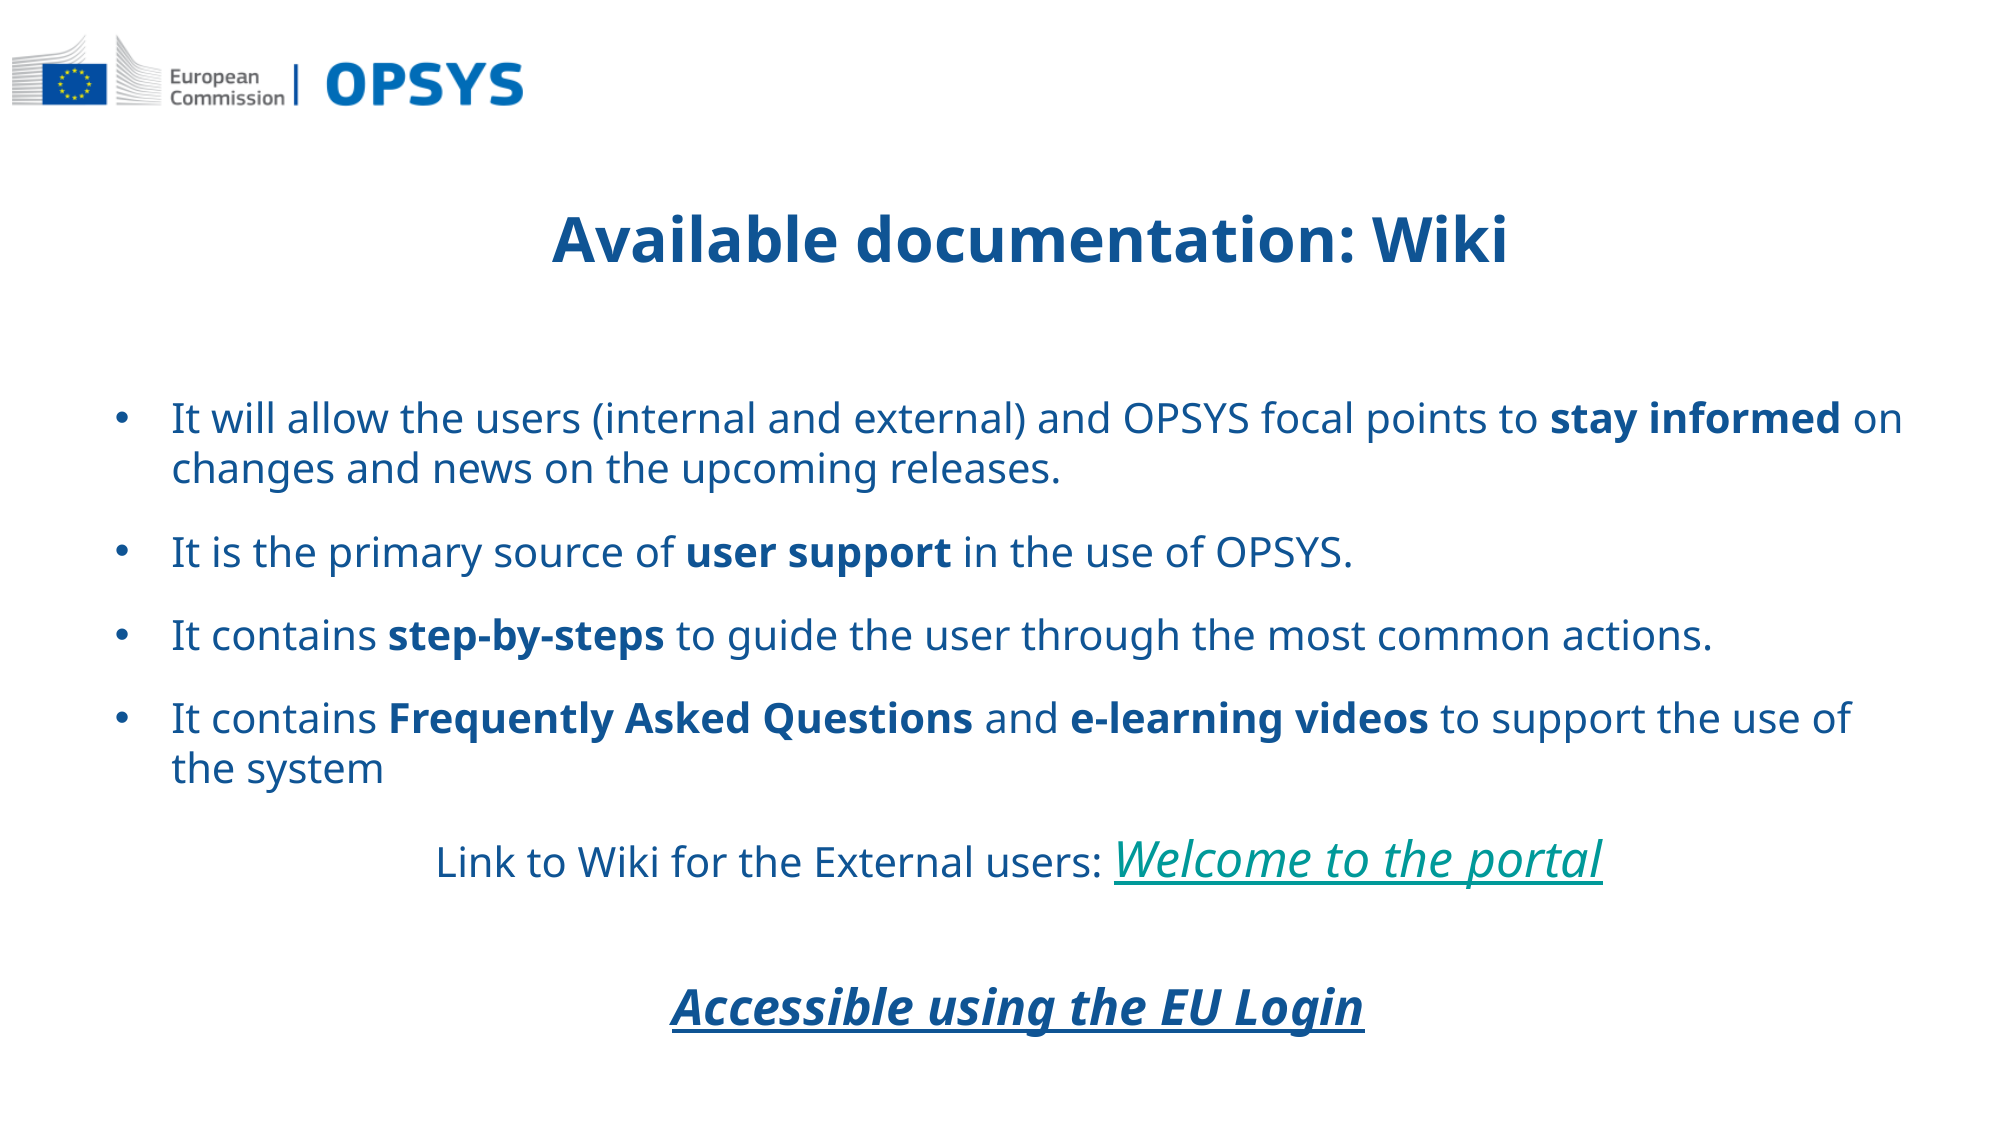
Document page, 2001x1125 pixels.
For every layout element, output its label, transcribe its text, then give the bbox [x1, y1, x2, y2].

title Available documentation: Wiki [101, 160, 1902, 301]
list It will allow the users (internal and external) and OPSYS focal points to stay informed on changes and news on the upcoming releases. It is the primary source of user support in the use of OPSYS. It contains step-by-steps to guide the user through the most common actions. It contains Frequently Asked Questions and e-learning videos to support the use of the system Link to Wiki for the External users: Welcome to the portal Accessible using the EU Login [99, 301, 1938, 1087]
picture [12, 0, 523, 137]
